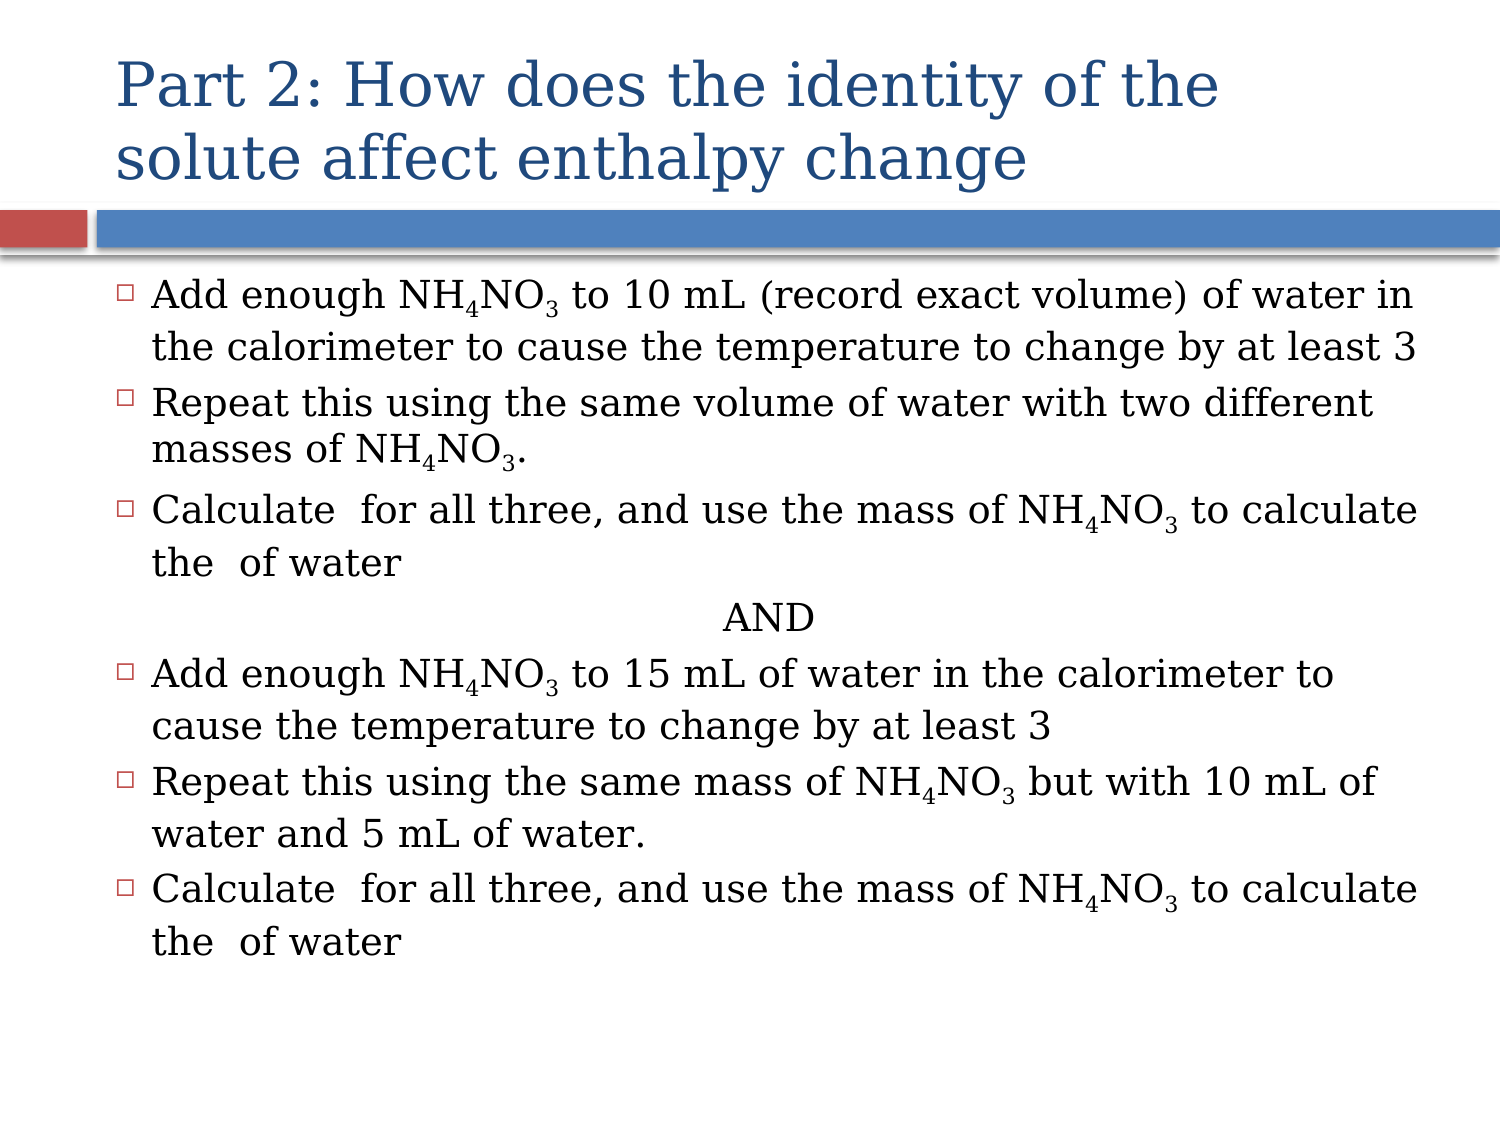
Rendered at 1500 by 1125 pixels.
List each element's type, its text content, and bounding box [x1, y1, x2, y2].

title Part 2: How does the identity of the solute affect enthalpy change [100, 37, 1438, 200]
